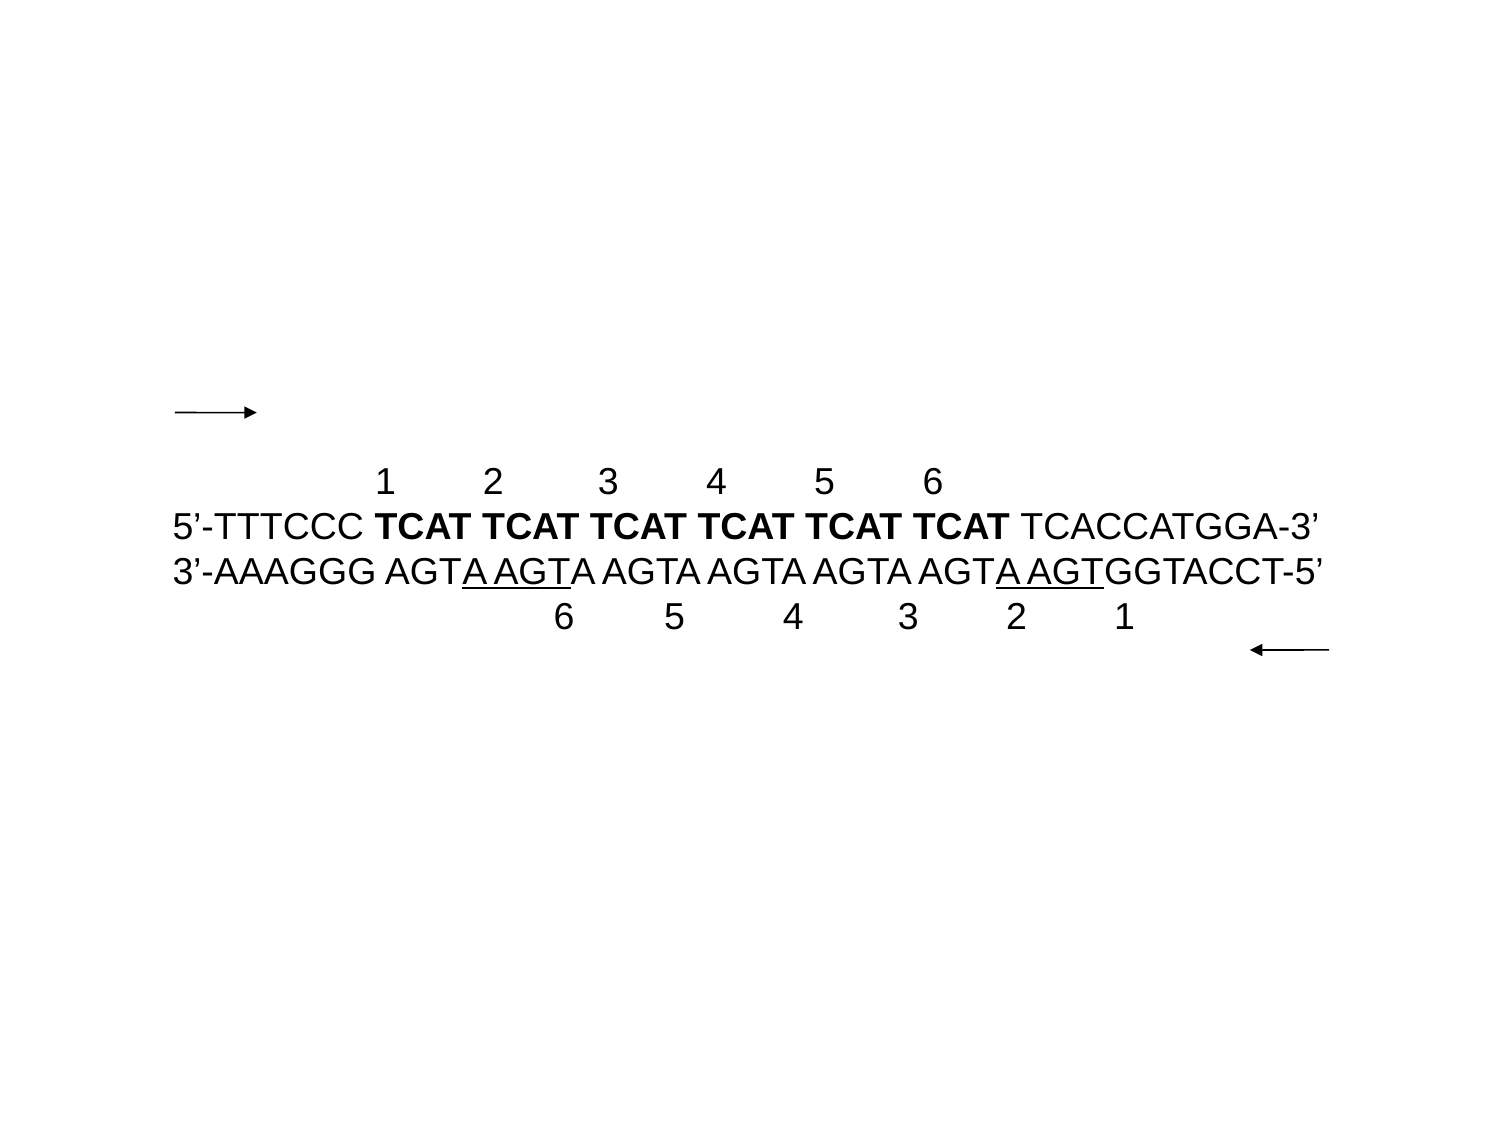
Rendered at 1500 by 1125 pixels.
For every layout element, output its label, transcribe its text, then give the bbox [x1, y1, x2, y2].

text_box 1 2 3 4 5 6 5’-TTTCCC TCAT TCAT TCAT TCAT TCAT TCAT TCACCATGGA-3’ 3’-AAAGGG AGTA AGTA AGTA AGTA AGTA AGTA AGTGGTACCT-5’ 6 5 4 3 2 1 [157, 449, 1339, 645]
text_box [1249, 645, 1330, 657]
text_box [174, 406, 257, 419]
